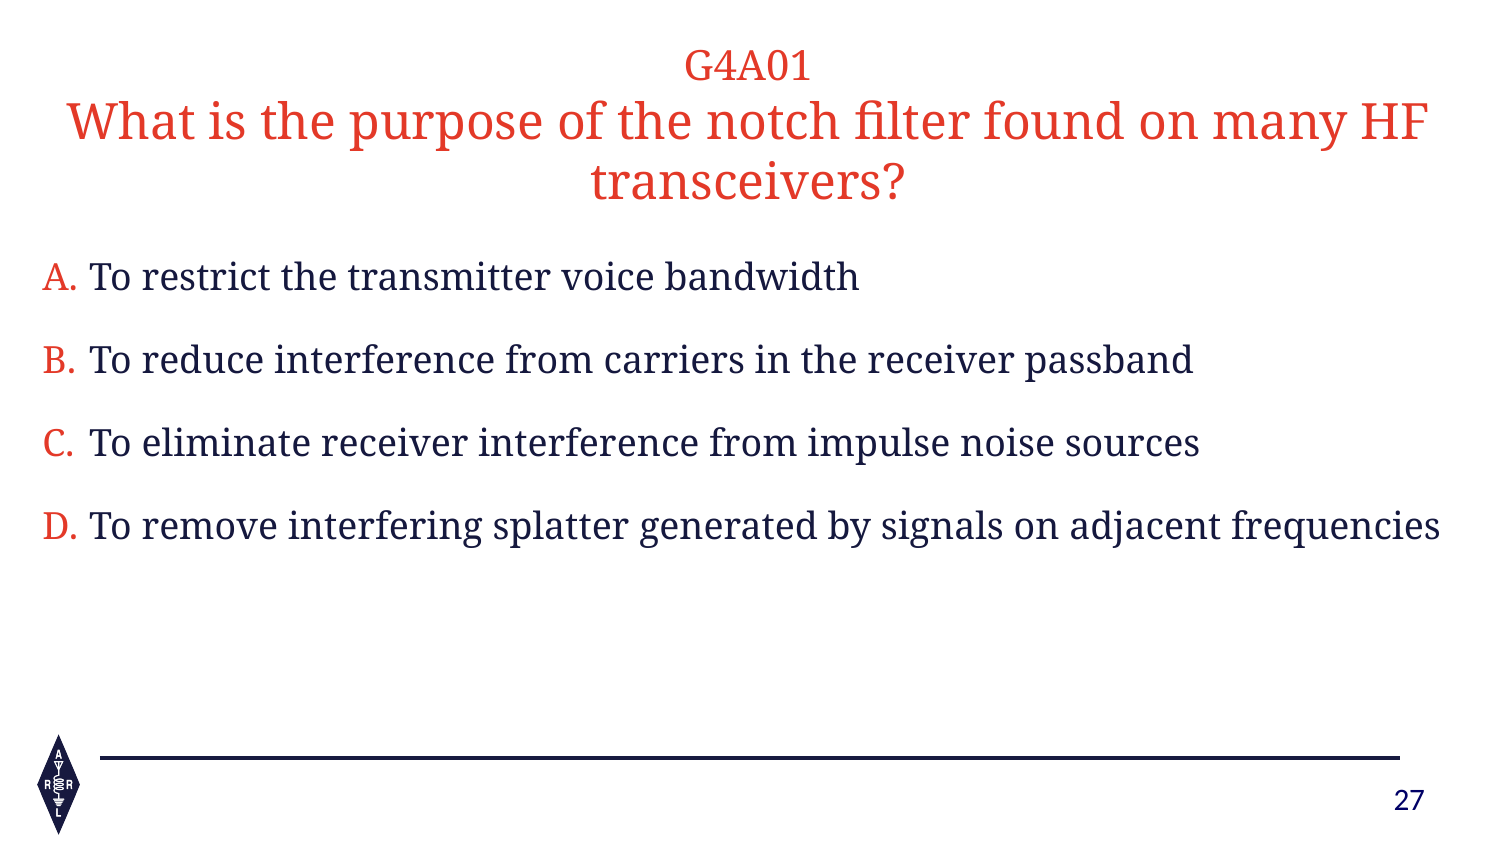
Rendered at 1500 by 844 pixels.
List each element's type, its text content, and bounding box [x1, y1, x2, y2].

title G4A01 What is the purpose of the notch filter found on many HF transceivers? [23, 33, 1473, 202]
picture [37, 734, 80, 835]
list To restrict the transmitter voice bandwidth To reduce interference from carriers in the receiver passband To eliminate receiver interference from impulse noise sources To remove interfering splatter generated by signals on adjacent frequencies [42, 224, 1449, 738]
slide_number 27 [1074, 768, 1425, 827]
